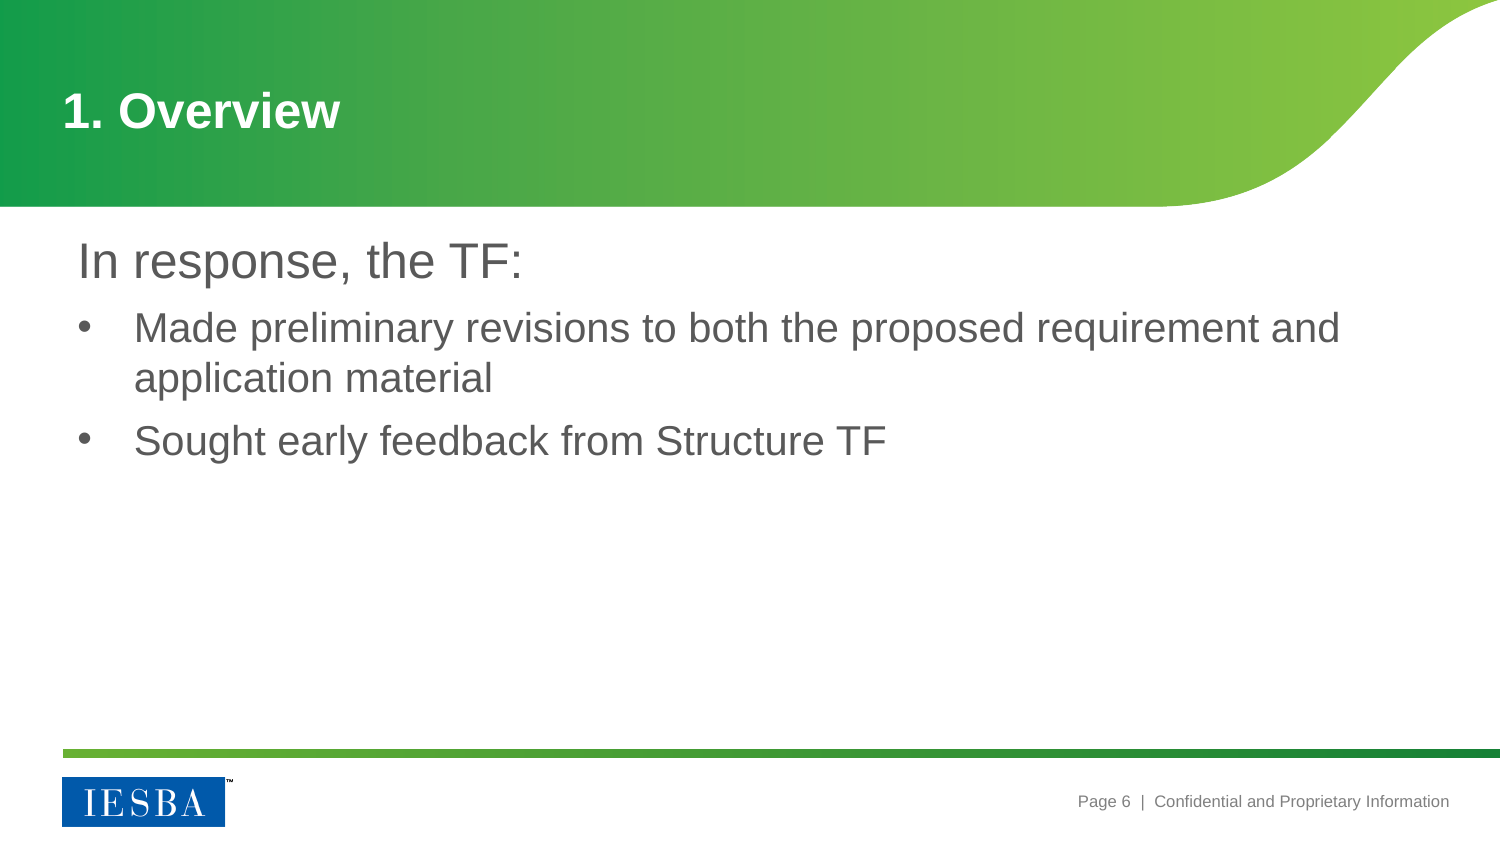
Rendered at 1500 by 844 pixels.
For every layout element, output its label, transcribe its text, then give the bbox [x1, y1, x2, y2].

list In response, the TF: Made preliminary revisions to both the proposed requirement and application material Sought early feedback from Structure TF [62, 220, 1450, 724]
picture [0, 0, 1500, 207]
title 1. Overview [62, 75, 1300, 142]
picture [62, 777, 233, 827]
